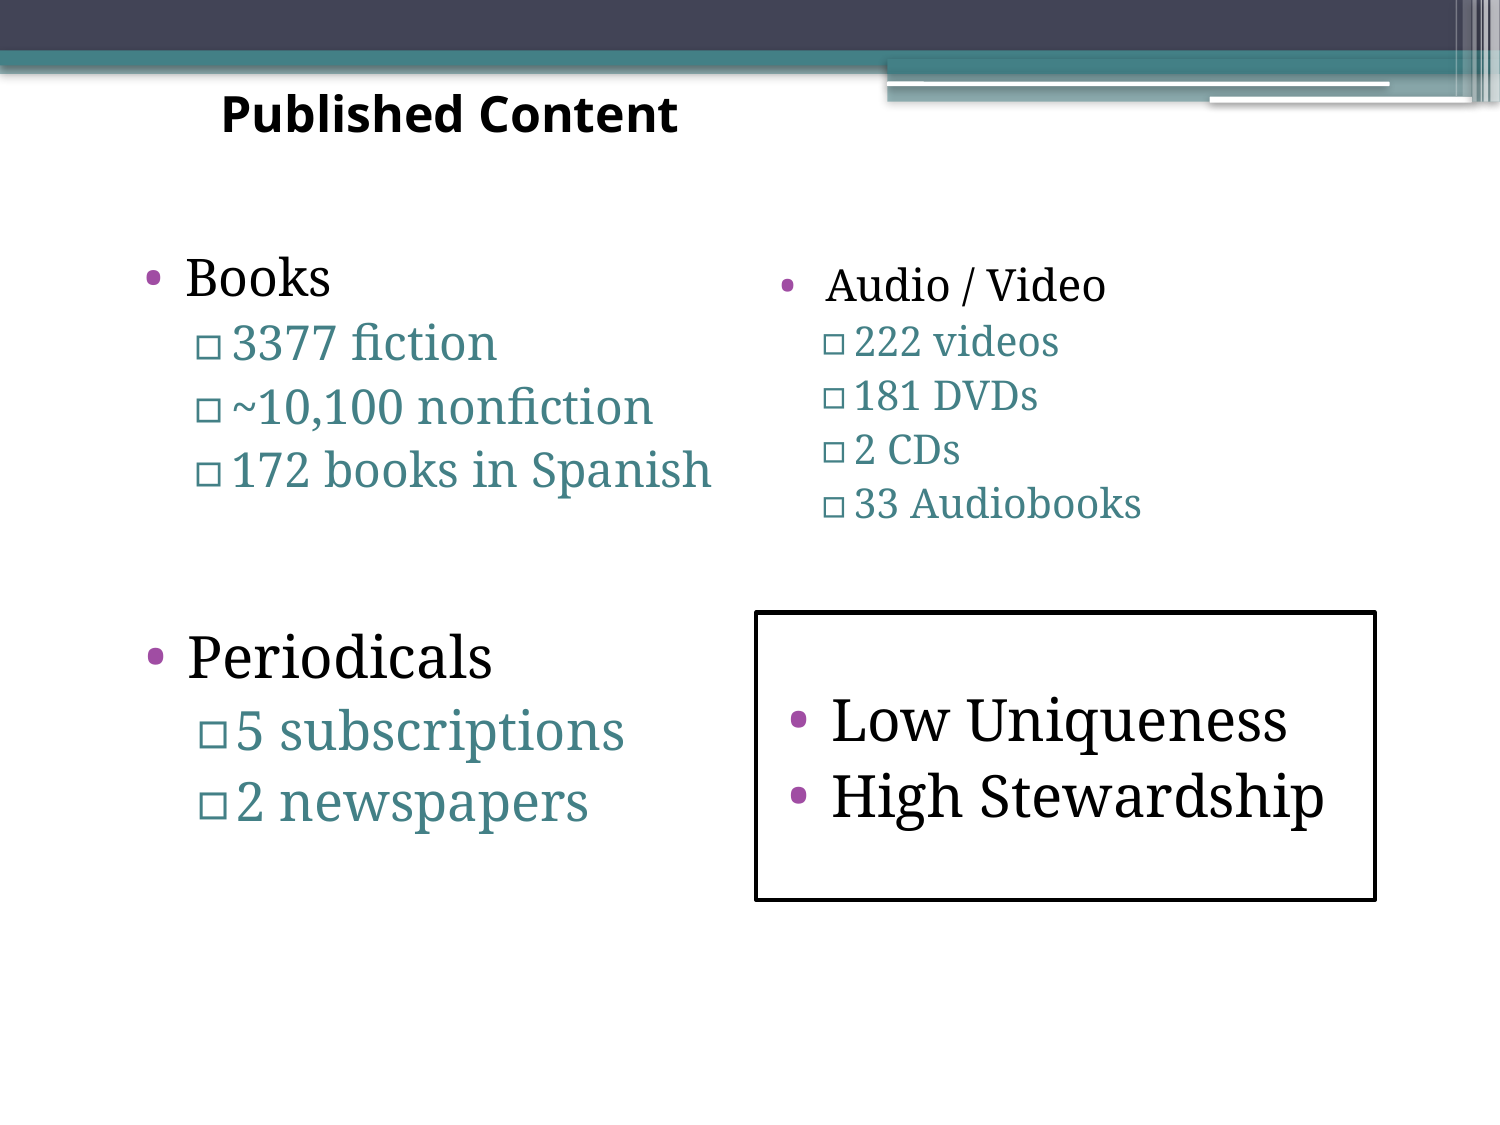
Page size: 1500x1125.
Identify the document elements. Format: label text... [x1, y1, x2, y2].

text_box Published Content [0, 74, 900, 150]
list Periodicals 5 subscriptions 2 newspapers [112, 612, 732, 900]
list Audio / Video 222 videos 181 DVDs 2 CDs 33 Audiobooks [750, 249, 1369, 538]
list Low Uniqueness High Stewardship [756, 612, 1375, 900]
list Books 3377 fiction ~10,100 nonfiction 172 books in Spanish [112, 237, 732, 525]
